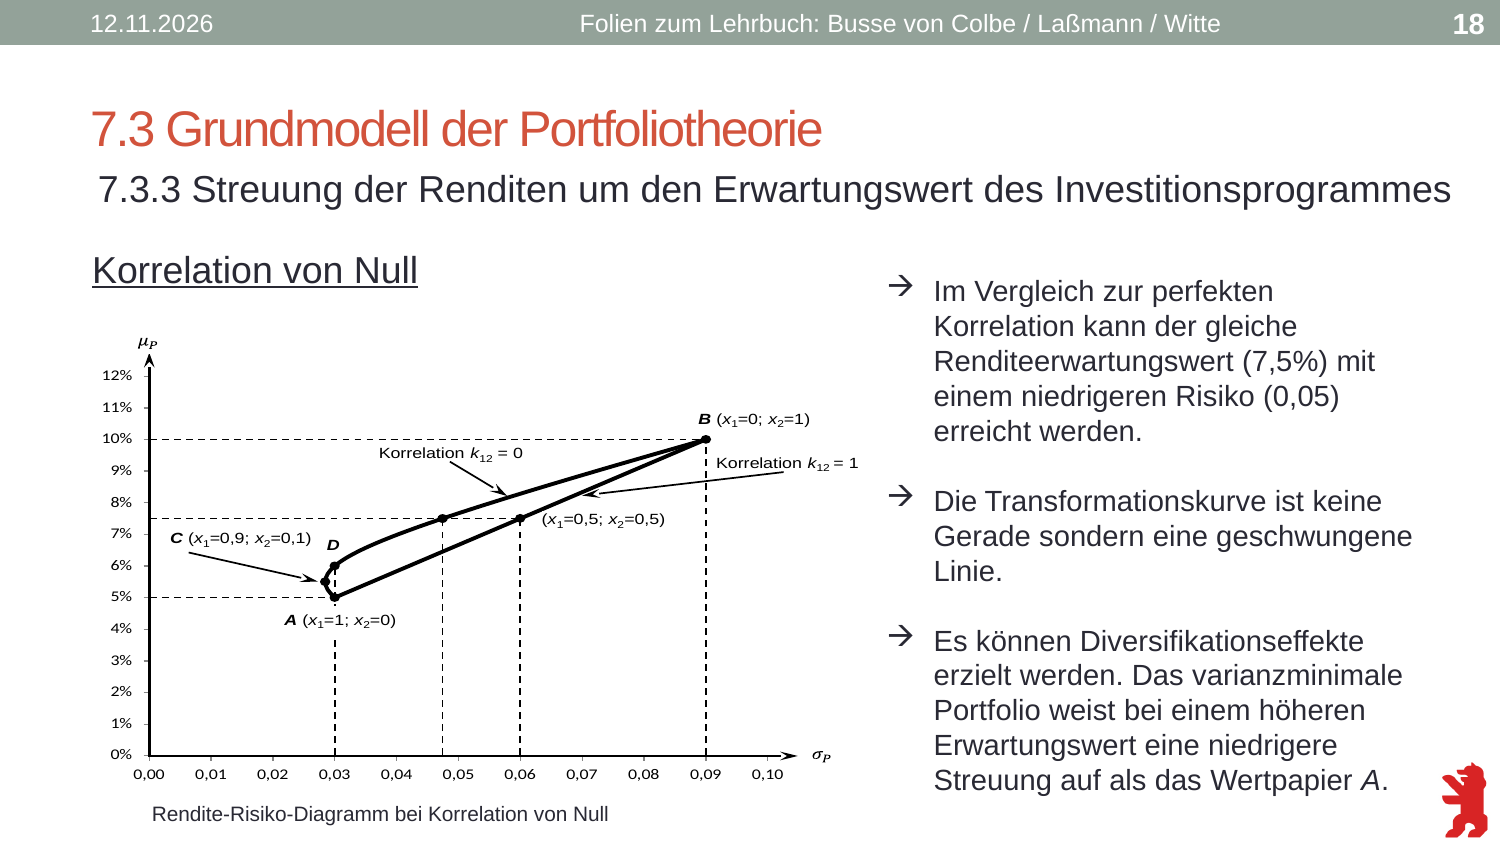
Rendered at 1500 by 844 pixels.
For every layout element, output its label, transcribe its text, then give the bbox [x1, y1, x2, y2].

text_box Im Vergleich zur perfekten Korrelation kann der gleiche Renditeerwartungswert (7,5%) mit einem niedrigeren Risiko (0,05) erreicht werden. Die Transformationskurve ist keine Gerade sondern eine geschwungene Linie. Es können Diversifikationseffekte erzielt werden. Das varianzminimale Portfolio weist bei einem höheren Erwartungswert eine niedrigere Streuung auf als das Wertpapier A. [871, 264, 1439, 804]
picture [74, 310, 865, 807]
footer Folien zum Lehrbuch: Busse von Colbe / Laßmann / Witte [562, 2, 1238, 43]
text_box Korrelation von Null [77, 238, 434, 299]
text_box 7.3.3 Streuung der Renditen um den Erwartungswert des Investitionsprogrammes [83, 157, 1468, 217]
slide_number 18 [1325, 2, 1500, 43]
title 7.3 Grundmodell der Portfoliotheorie [75, 65, 1425, 188]
text_box Rendite-Risiko-Diagramm bei Korrelation von Null [137, 816, 624, 833]
picture [1434, 760, 1500, 844]
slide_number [75, 2, 550, 43]
